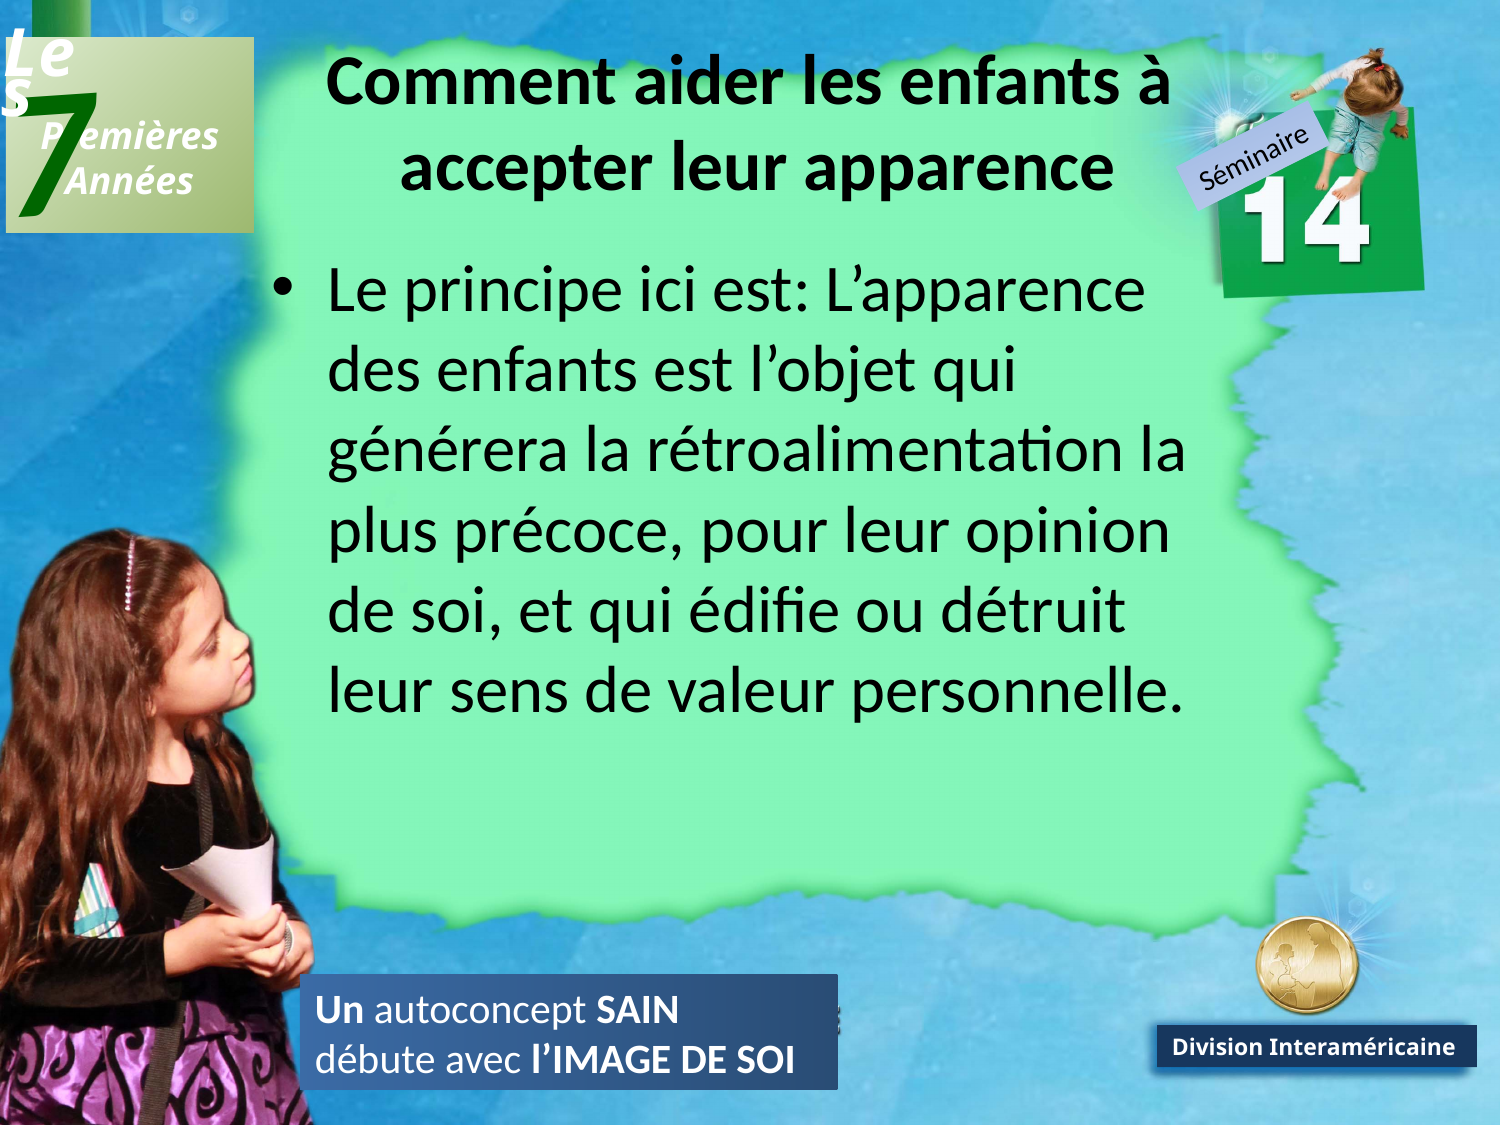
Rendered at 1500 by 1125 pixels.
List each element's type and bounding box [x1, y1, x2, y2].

text_box [0, 24, 255, 263]
picture [0, 0, 1500, 1125]
